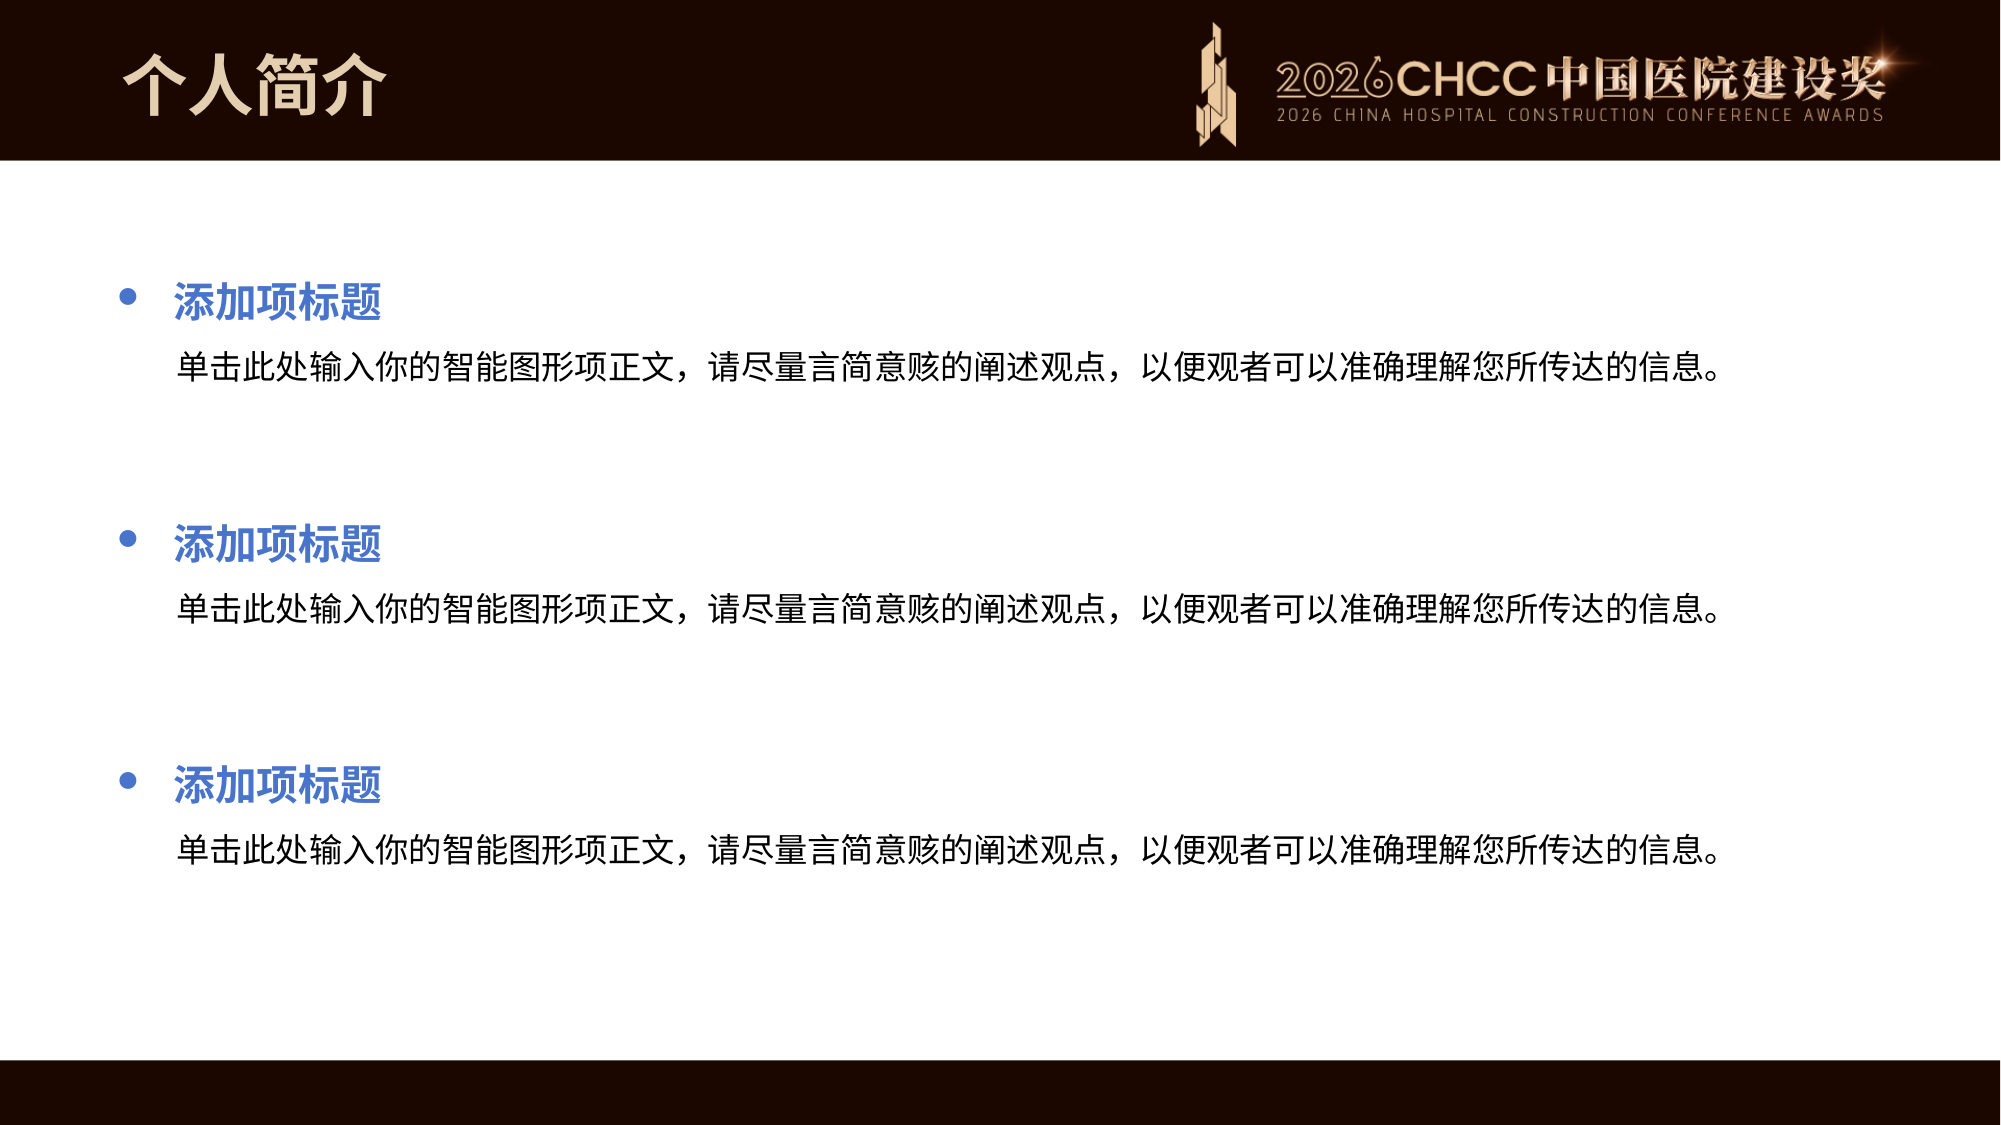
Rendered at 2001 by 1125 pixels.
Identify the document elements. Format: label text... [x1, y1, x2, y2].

text_box 单击此处输入你的智能图形项正文，请尽量言简意赅的阐述观点，以便观者可以准确理解您所传达的信息。 [117, 326, 1817, 457]
text_box 添加项标题 [117, 244, 934, 327]
text_box 添加项标题 [117, 727, 934, 810]
text_box 添加项标题 [117, 485, 934, 568]
text_box 单击此处输入你的智能图形项正文，请尽量言简意赅的阐述观点，以便观者可以准确理解您所传达的信息。 [117, 567, 1817, 699]
text_box 个人简介 [106, 36, 563, 132]
text_box 单击此处输入你的智能图形项正文，请尽量言简意赅的阐述观点，以便观者可以准确理解您所传达的信息。 [117, 809, 1817, 940]
picture [0, 0, 2001, 1125]
